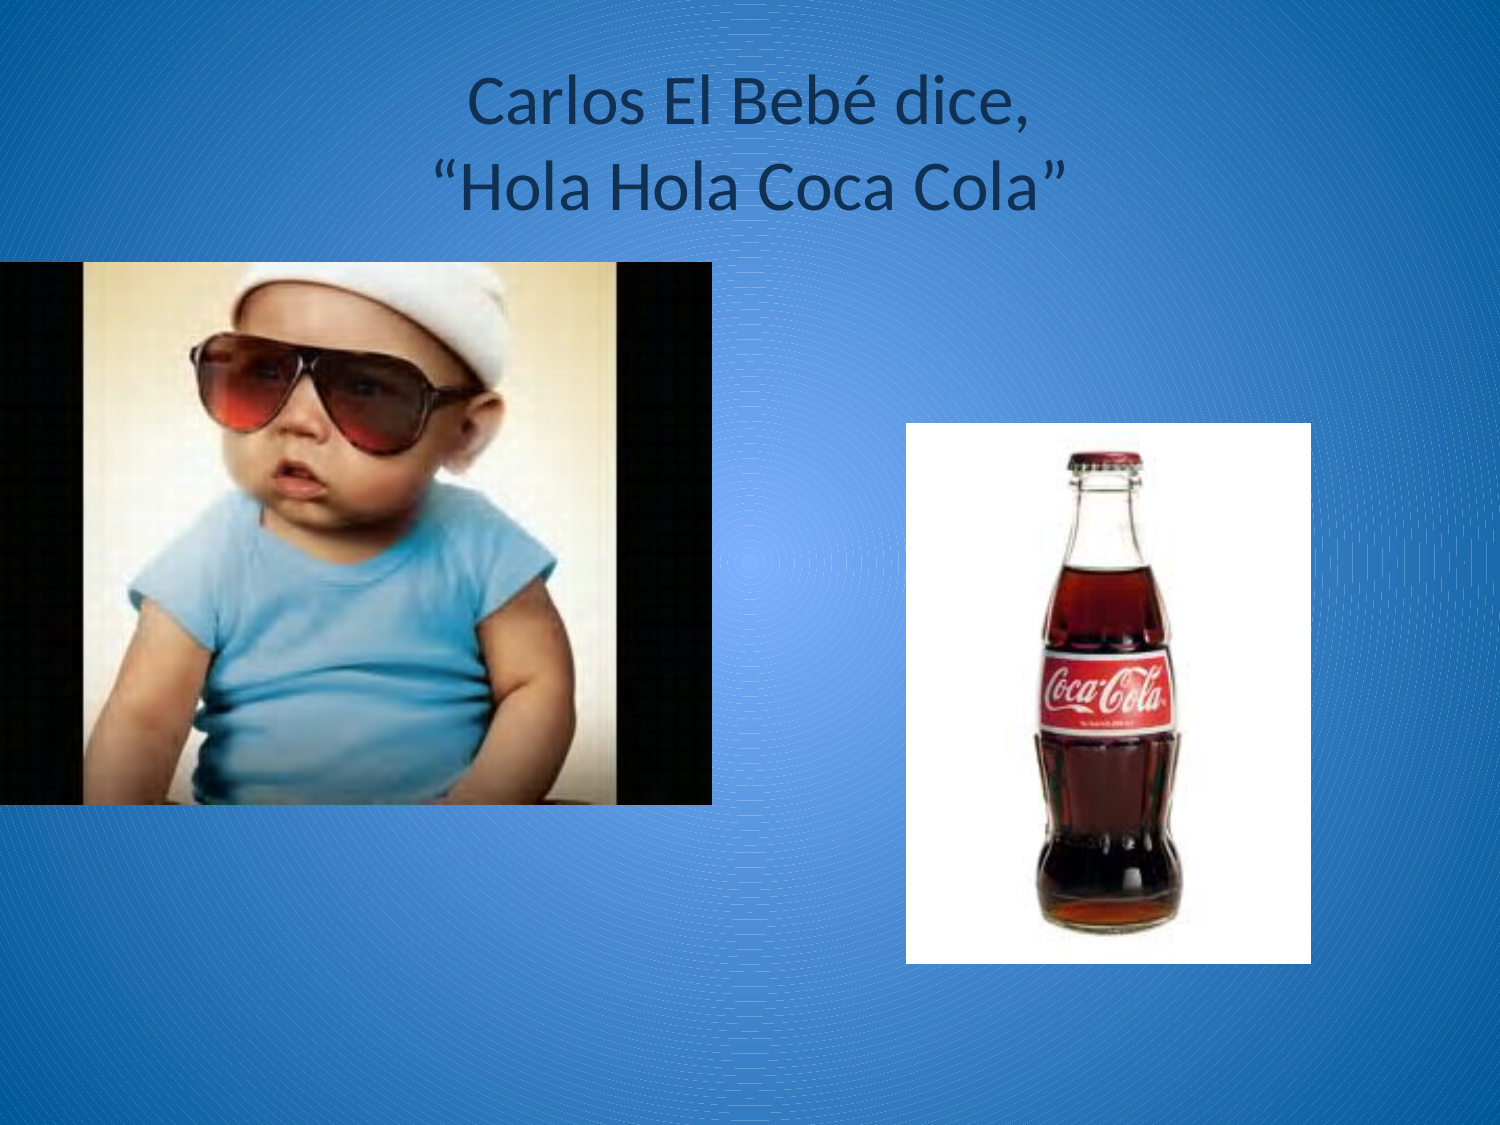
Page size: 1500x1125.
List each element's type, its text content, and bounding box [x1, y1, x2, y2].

title Carlos El Bebé dice, “Hola Hola Coca Cola” [75, 45, 1425, 233]
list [0, 262, 844, 805]
picture [905, 423, 1311, 964]
